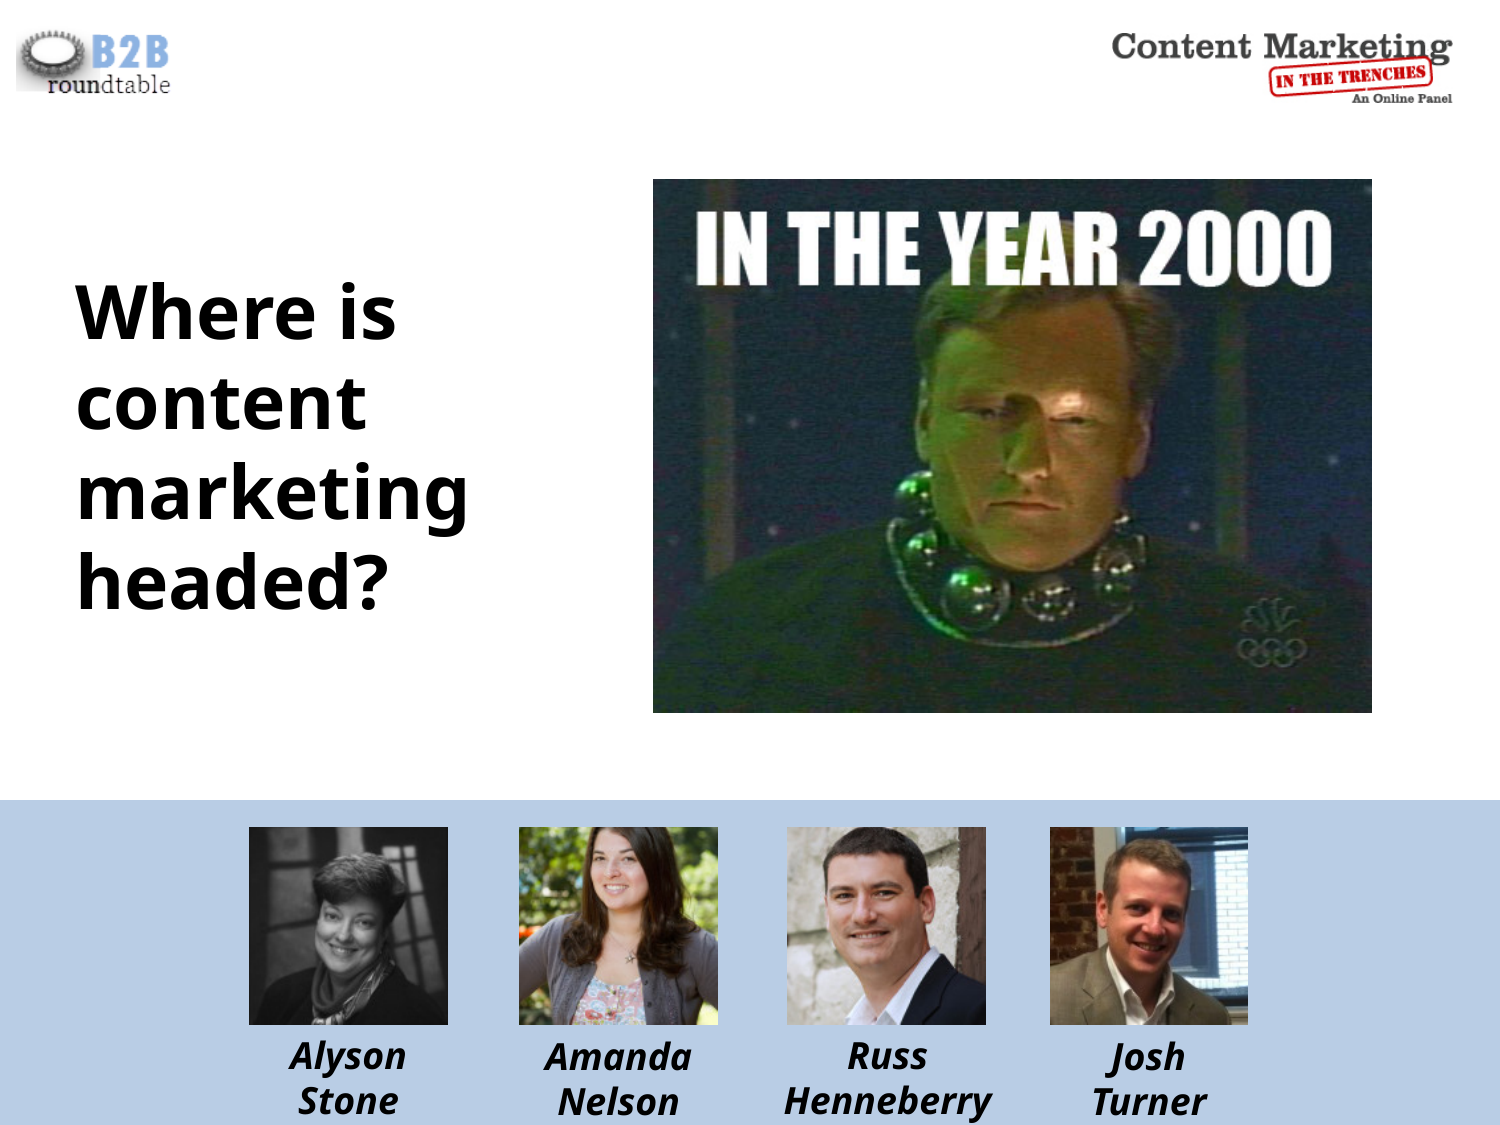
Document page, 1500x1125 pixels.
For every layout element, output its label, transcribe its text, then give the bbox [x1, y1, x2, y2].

picture [1049, 826, 1248, 1026]
text_box [0, 798, 1500, 1125]
picture [249, 826, 448, 1026]
picture [652, 179, 1373, 713]
picture [787, 826, 986, 1026]
text_box Russ Henneberry [762, 1024, 1013, 1125]
text_box Amanda Nelson [519, 1032, 718, 1125]
picture [1112, 33, 1453, 104]
text_box Josh Turner [1049, 1032, 1248, 1125]
text_box Alyson Stone [249, 1032, 448, 1125]
picture [16, 24, 174, 104]
picture [519, 826, 718, 1026]
text_box Where is content marketing headed? [60, 257, 647, 632]
